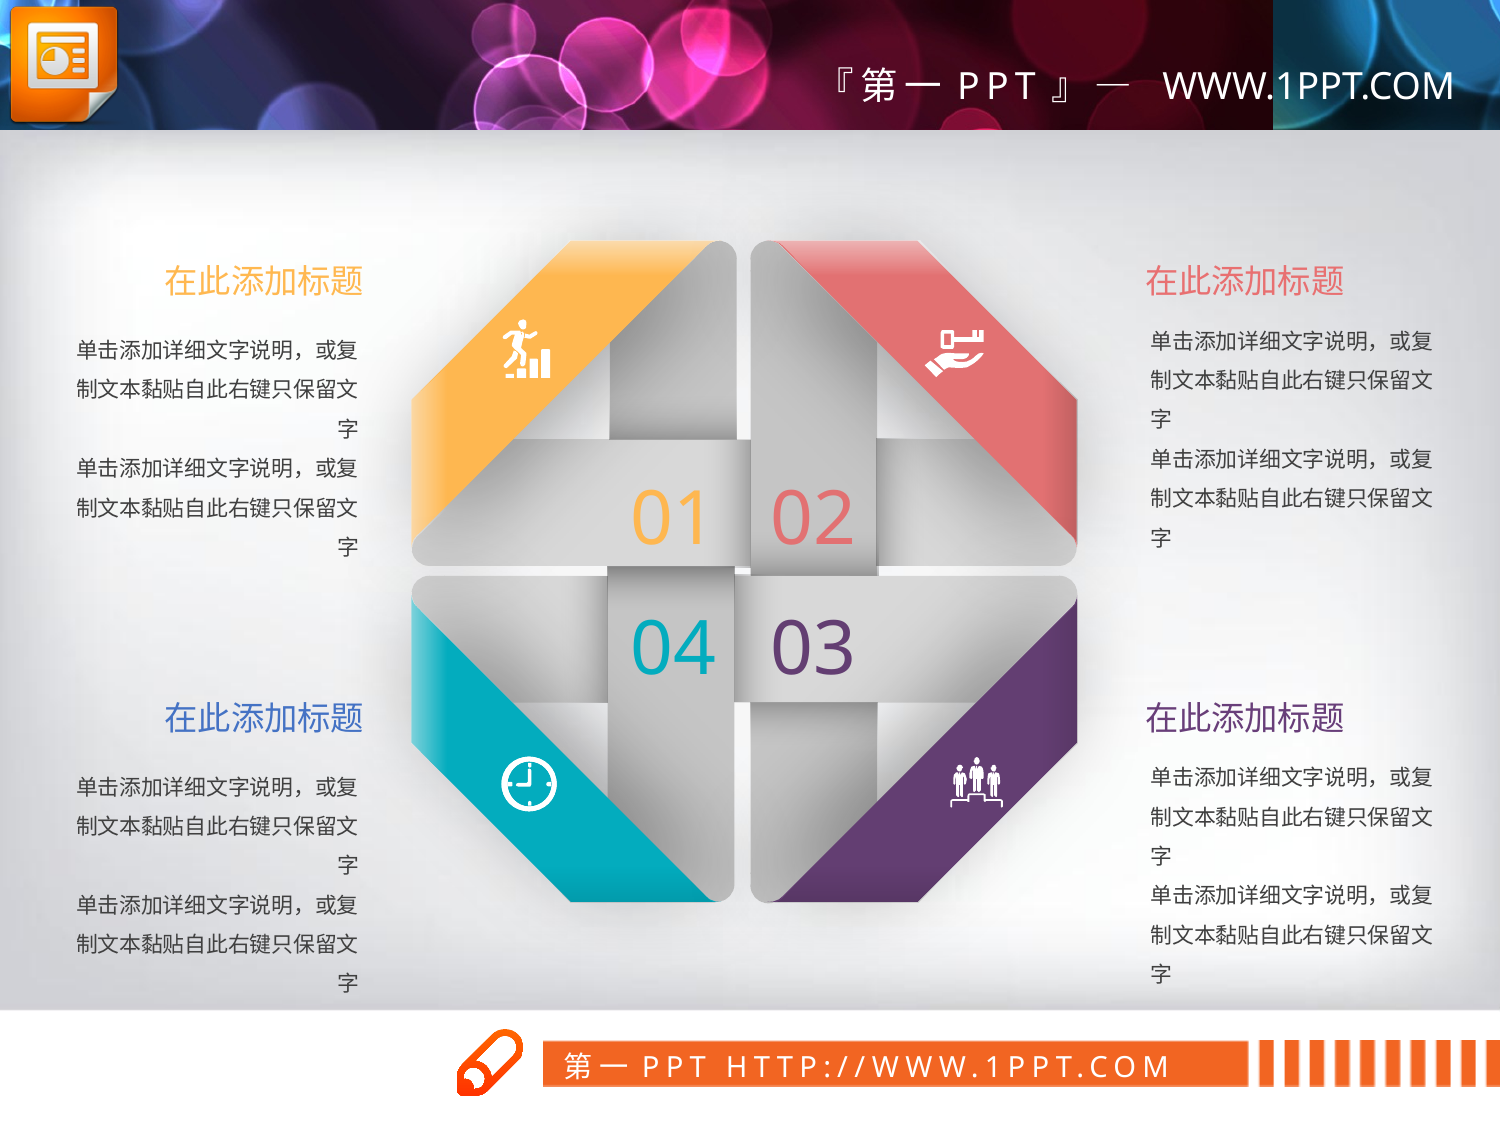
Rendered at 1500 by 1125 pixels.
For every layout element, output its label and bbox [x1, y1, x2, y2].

picture [0, 0, 1500, 1012]
text_box [1129, 252, 1469, 561]
text_box [924, 329, 984, 378]
text_box [501, 756, 557, 812]
text_box [411, 239, 1078, 904]
picture [543, 1040, 1500, 1087]
text_box [950, 756, 1003, 808]
text_box [502, 319, 551, 379]
text_box [40, 252, 383, 571]
text_box [1129, 689, 1469, 993]
text_box [40, 690, 383, 1007]
